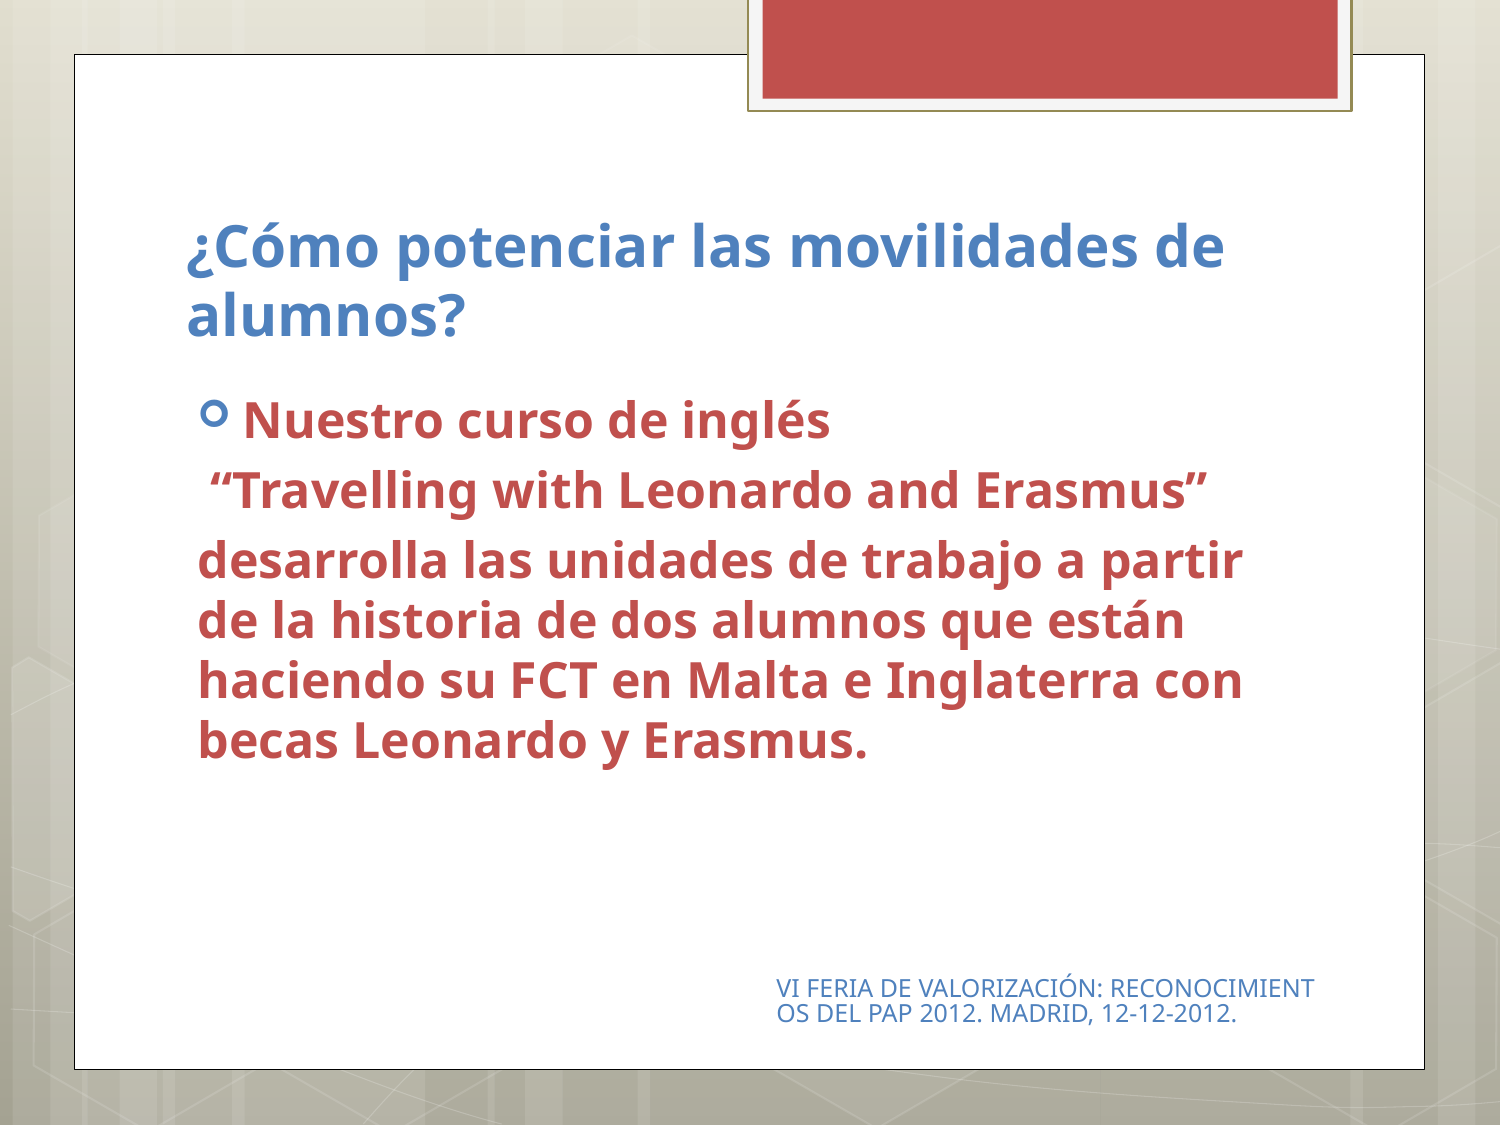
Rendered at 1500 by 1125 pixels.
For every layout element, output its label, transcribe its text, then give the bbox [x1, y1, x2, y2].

list Nuestro curso de inglés “Travelling with Leonardo and Erasmus” desarrolla las unidades de trabajo a partir de la historia de dos alumnos que están haciendo su FCT en Malta e Inglaterra con becas Leonardo y Erasmus. [171, 381, 1283, 957]
footer VI FERIA DE VALORIZACIÓN: RECONOCIMIENTOS DEL PAP 2012. MADRID, 12-12-2012. [761, 960, 1336, 1020]
title ¿Cómo potenciar las movilidades de alumnos? [171, 168, 1324, 357]
